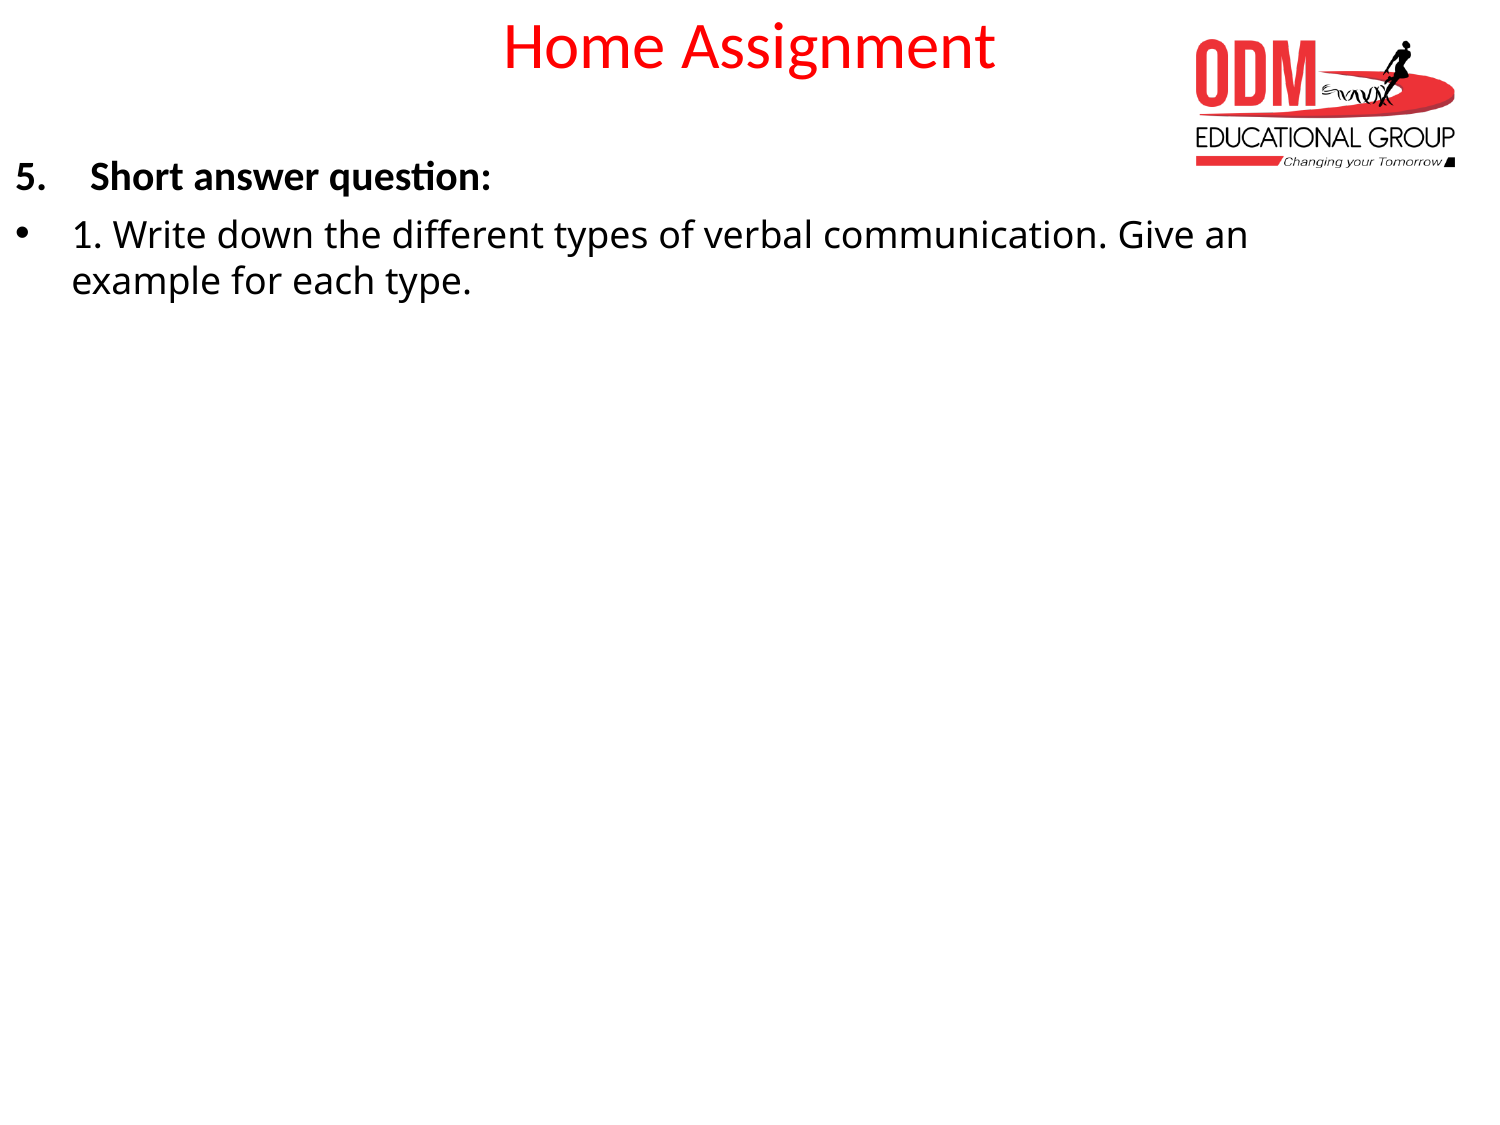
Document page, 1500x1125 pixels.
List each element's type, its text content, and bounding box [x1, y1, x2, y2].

title Home Assignment [75, 0, 1425, 136]
picture [1195, 38, 1456, 168]
list Short answer question: 1. Write down the different types of verbal communication. Give an example for each type. Write down the seven factors affecting perspectives in communication. [0, 141, 1350, 957]
